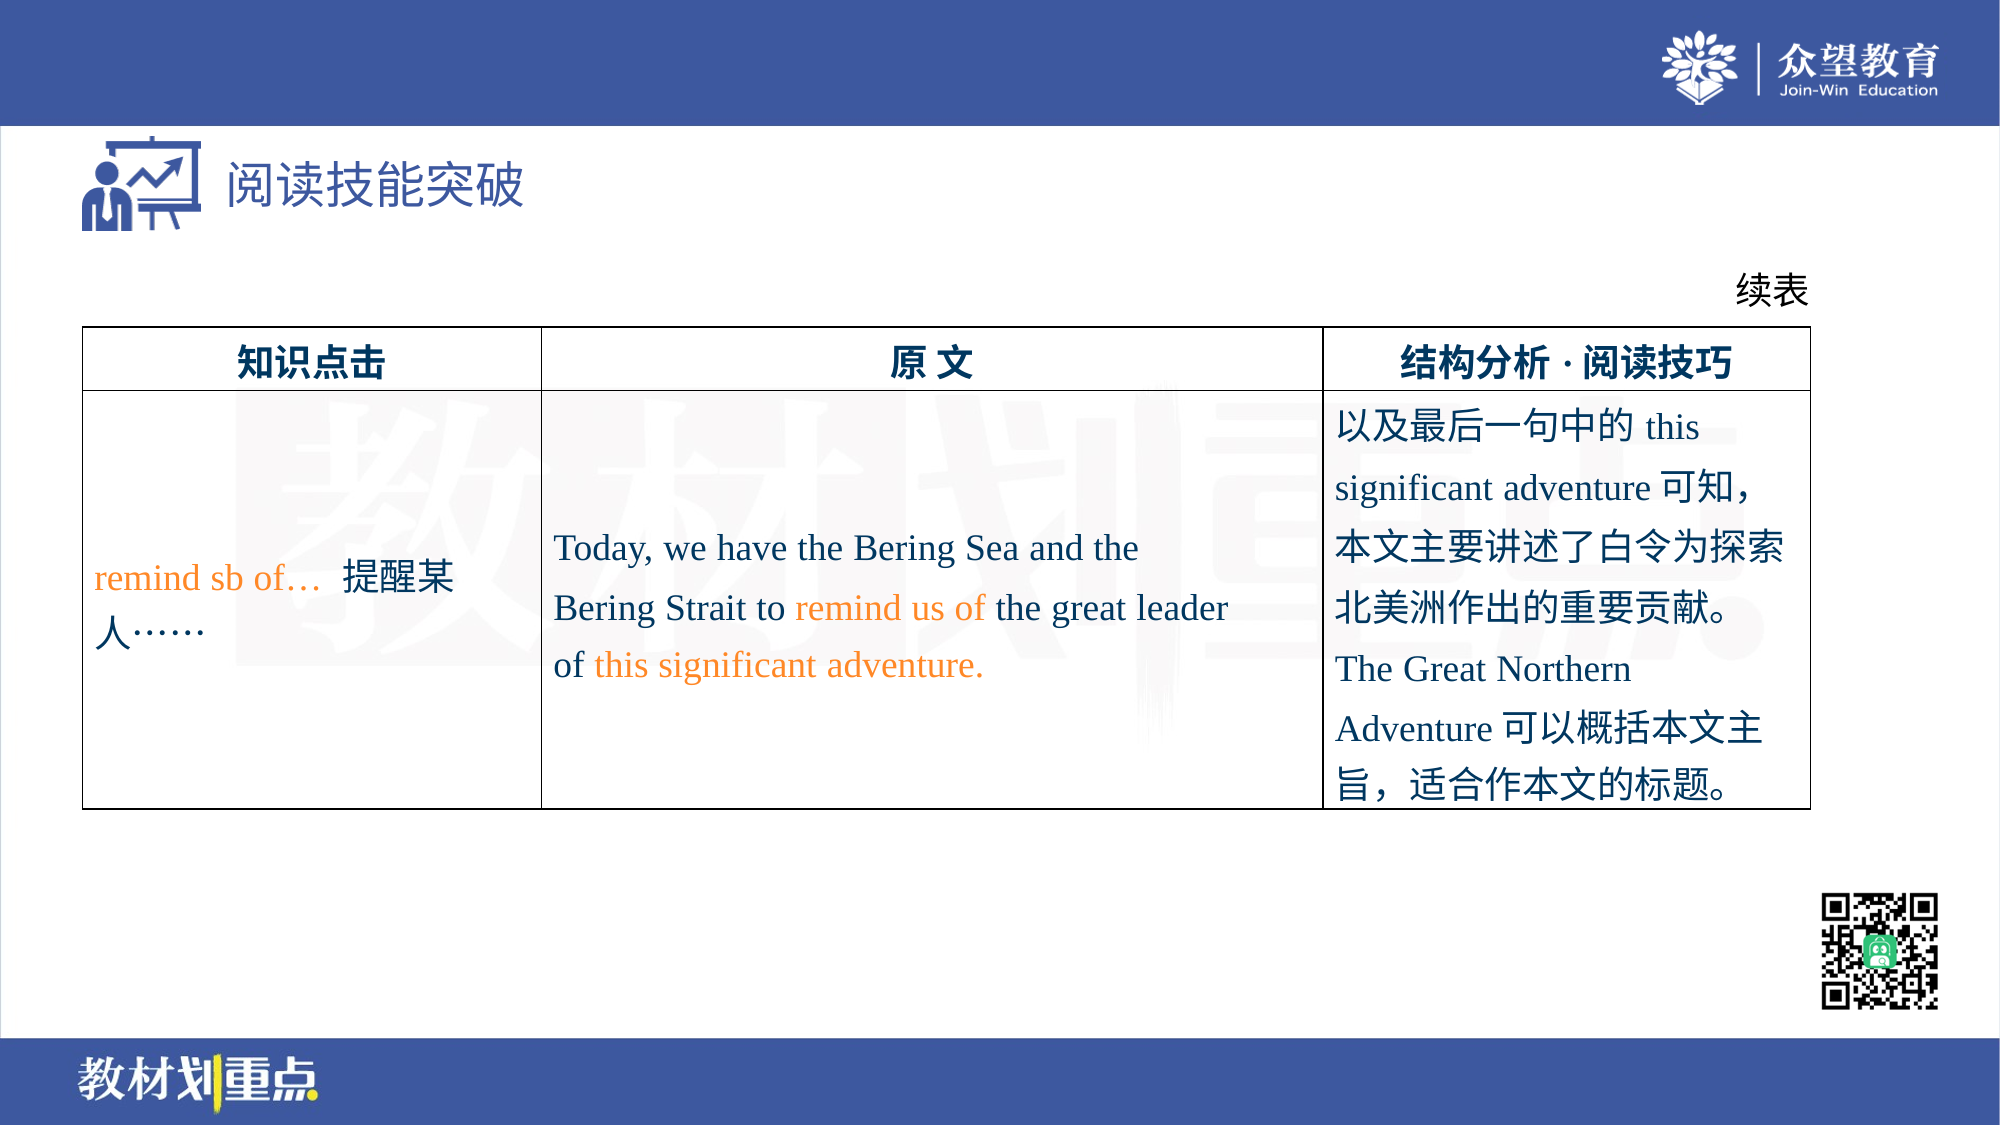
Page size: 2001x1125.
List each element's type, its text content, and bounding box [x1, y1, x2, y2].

table_cell remind sb of… 提醒某 人…… [83, 391, 541, 808]
table_cell 以及最后一句中的this significant adventure可知， 本文主要讲述了白令为探索 北美洲作出的重要贡献。 The Great Northern Adventure可以概括本文主 旨，适合作本文的标题。 [1324, 391, 1810, 808]
table_header 结构分析·阅读技巧 [1324, 328, 1810, 390]
text_box 续表 [1734, 247, 1811, 312]
table_cell Today, we have the Bering Sea and the Bering Strait to remind us of the great leader of this significant adventure. [542, 391, 1322, 808]
table_header 知识点击 [83, 328, 541, 390]
table_header 原 文 [542, 328, 1322, 390]
picture [0, 0, 2000, 1125]
